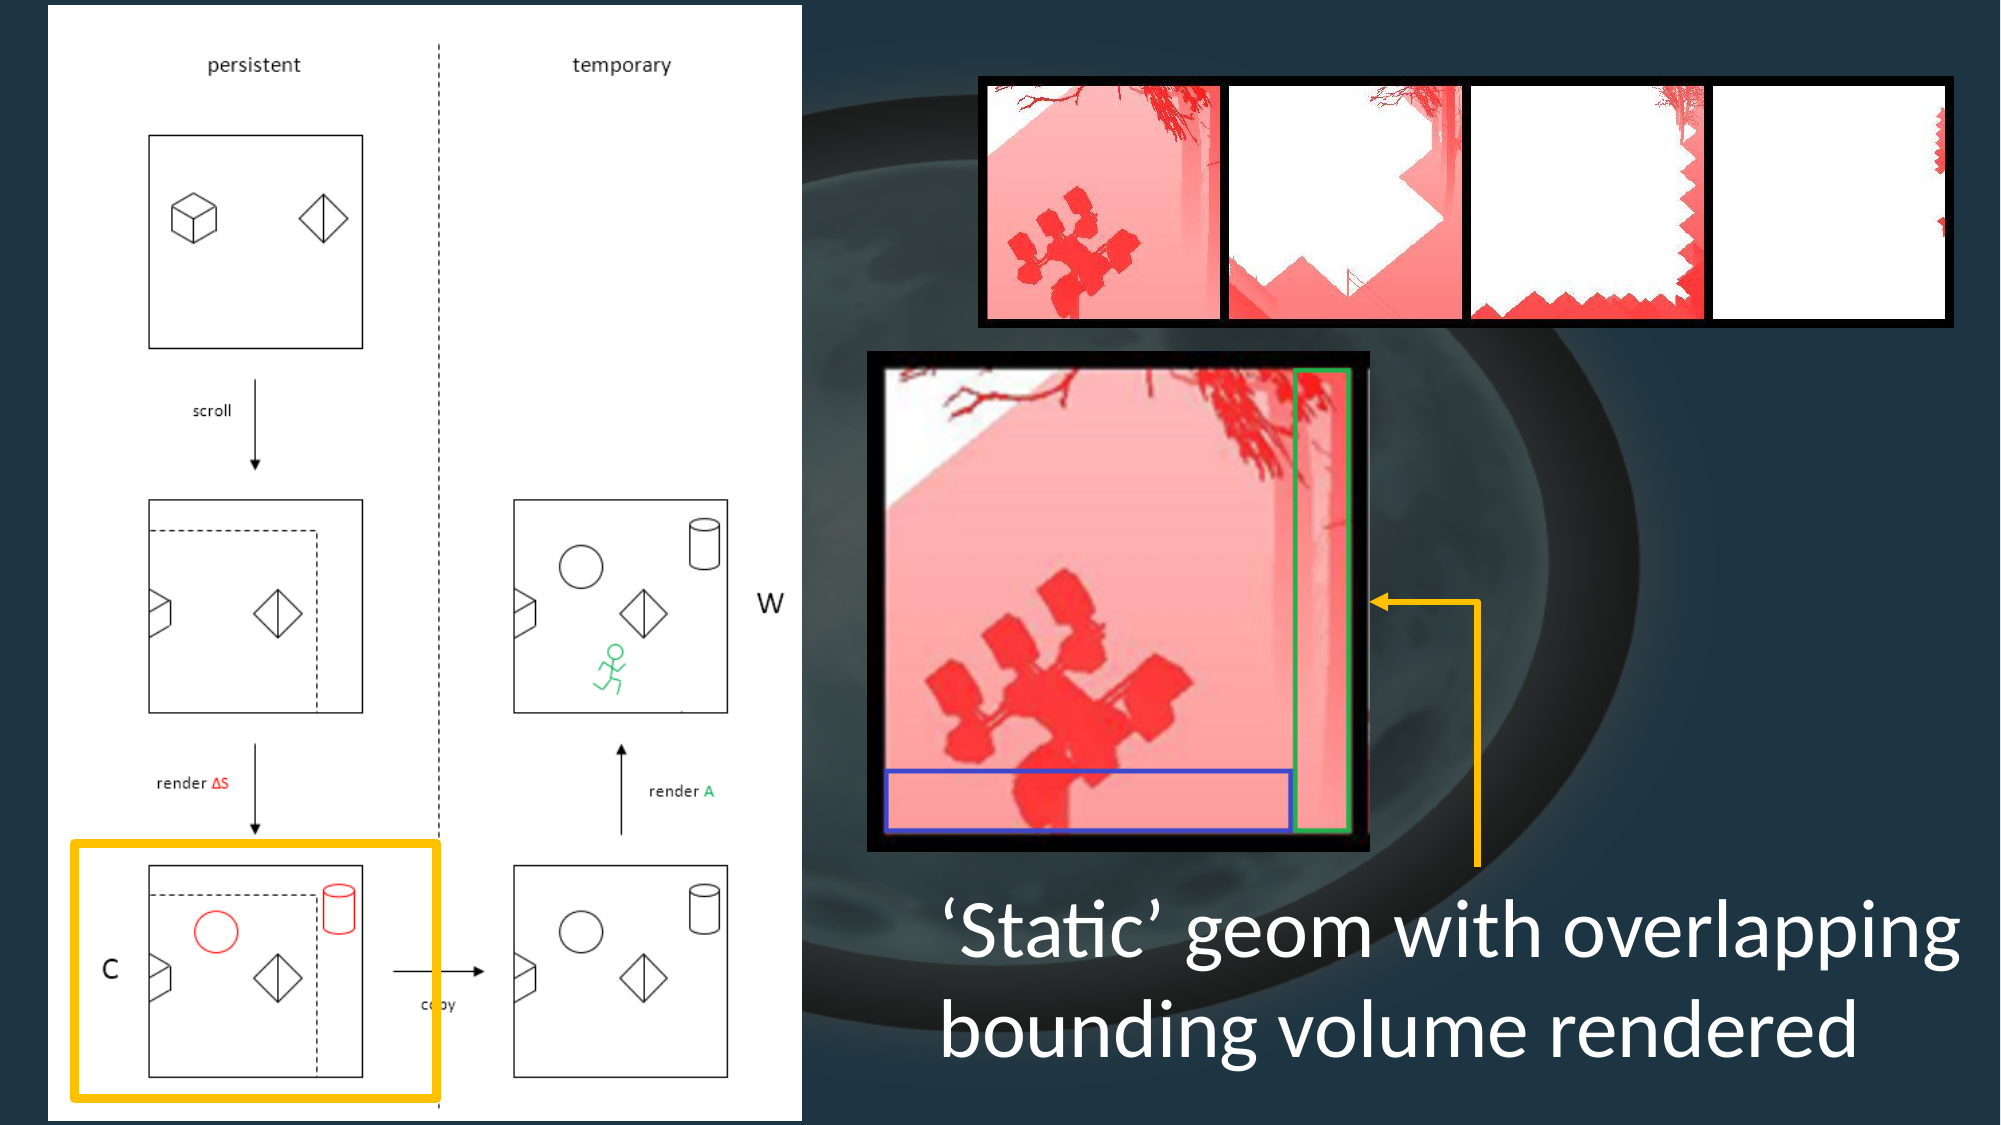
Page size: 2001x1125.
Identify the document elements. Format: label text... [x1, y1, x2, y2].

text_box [1370, 679, 1556, 789]
picture [0, 0, 2001, 1125]
text_box ‘Static’ geom with overlapping bounding volume rendered [923, 866, 2000, 1082]
